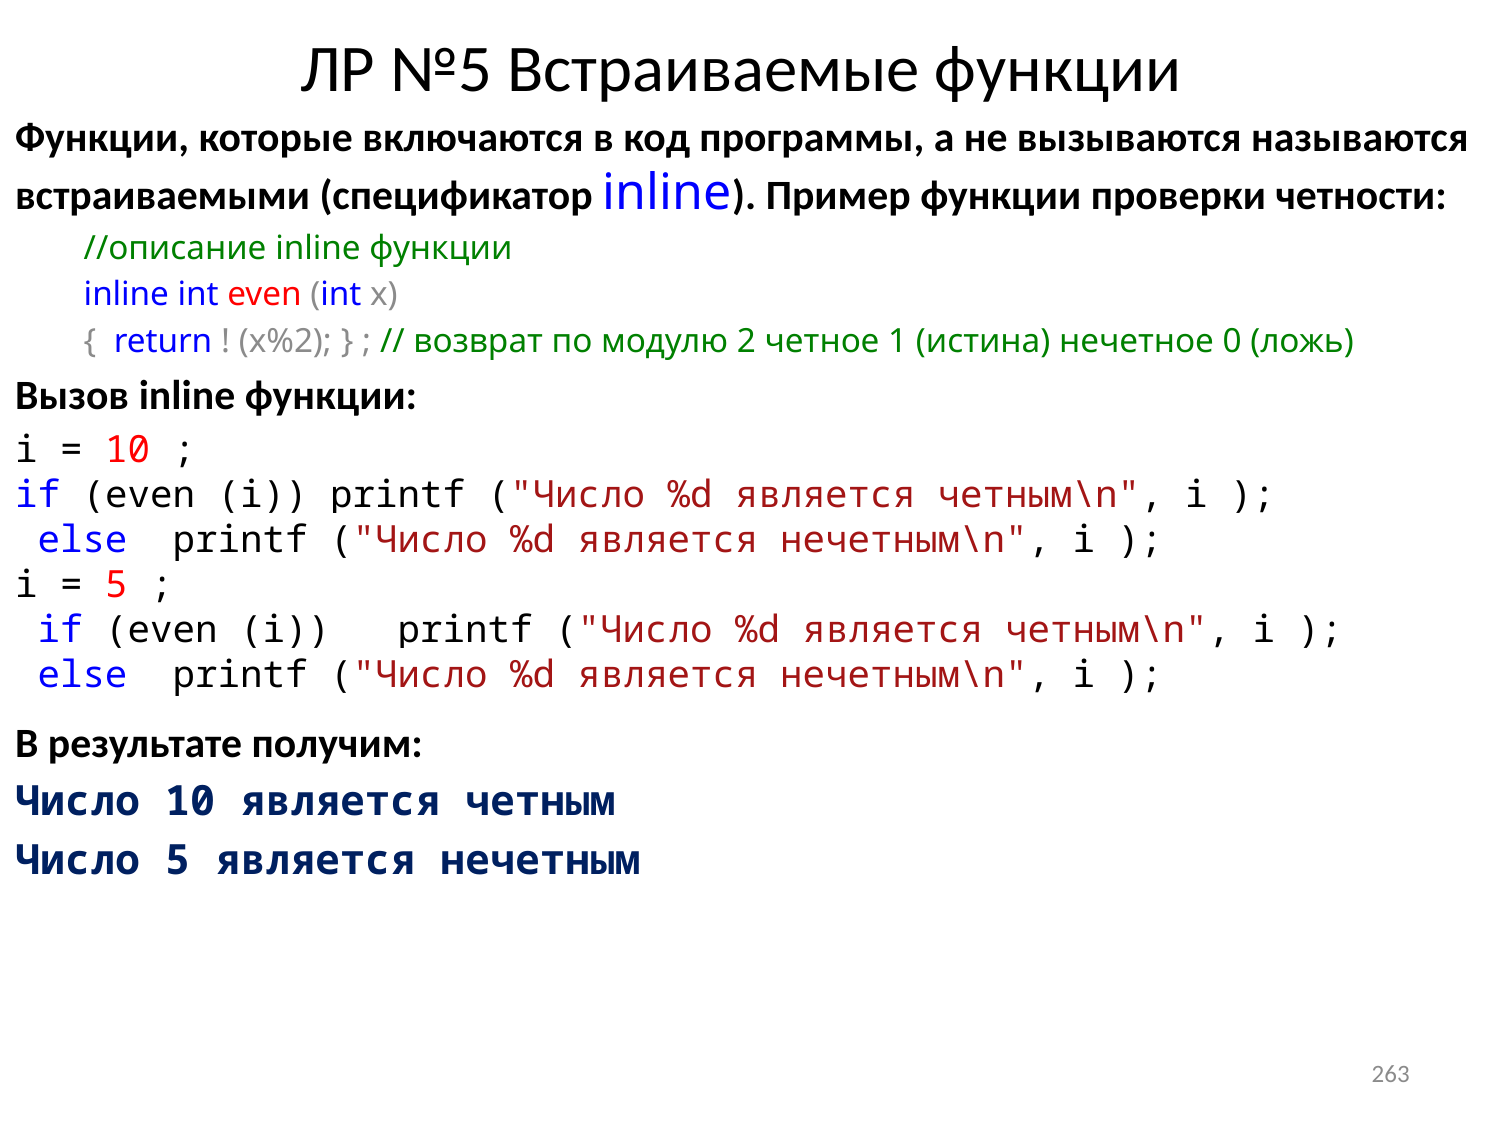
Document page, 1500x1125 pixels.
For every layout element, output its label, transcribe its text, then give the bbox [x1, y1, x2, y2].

text_box Функции, которые включаются в код программы, а не вызываются называются встраиваемыми (спецификатор inline). Пример функции проверки четности: //описание inline функции inline int even (int x) { return ! (x%2); } ; // возврат по модулю 2 четное 1 (истина) нечетное 0 (ложь) Вызов inline функции: i = 10 ; if (even (i)) printf ("Число %d является четным\n", i ); else printf ("Число %d является нечетным\n", i ); i = 5 ; if (even (i)) printf ("Число %d является четным\n", i ); else printf ("Число %d является нечетным\n", i ); В результате получим: Число 10 является четным Число 5 является нечетным [0, 101, 1500, 1047]
title ЛР №5 Встраиваемые функции [185, 0, 1297, 101]
slide_number 263 [1074, 1042, 1425, 1103]
